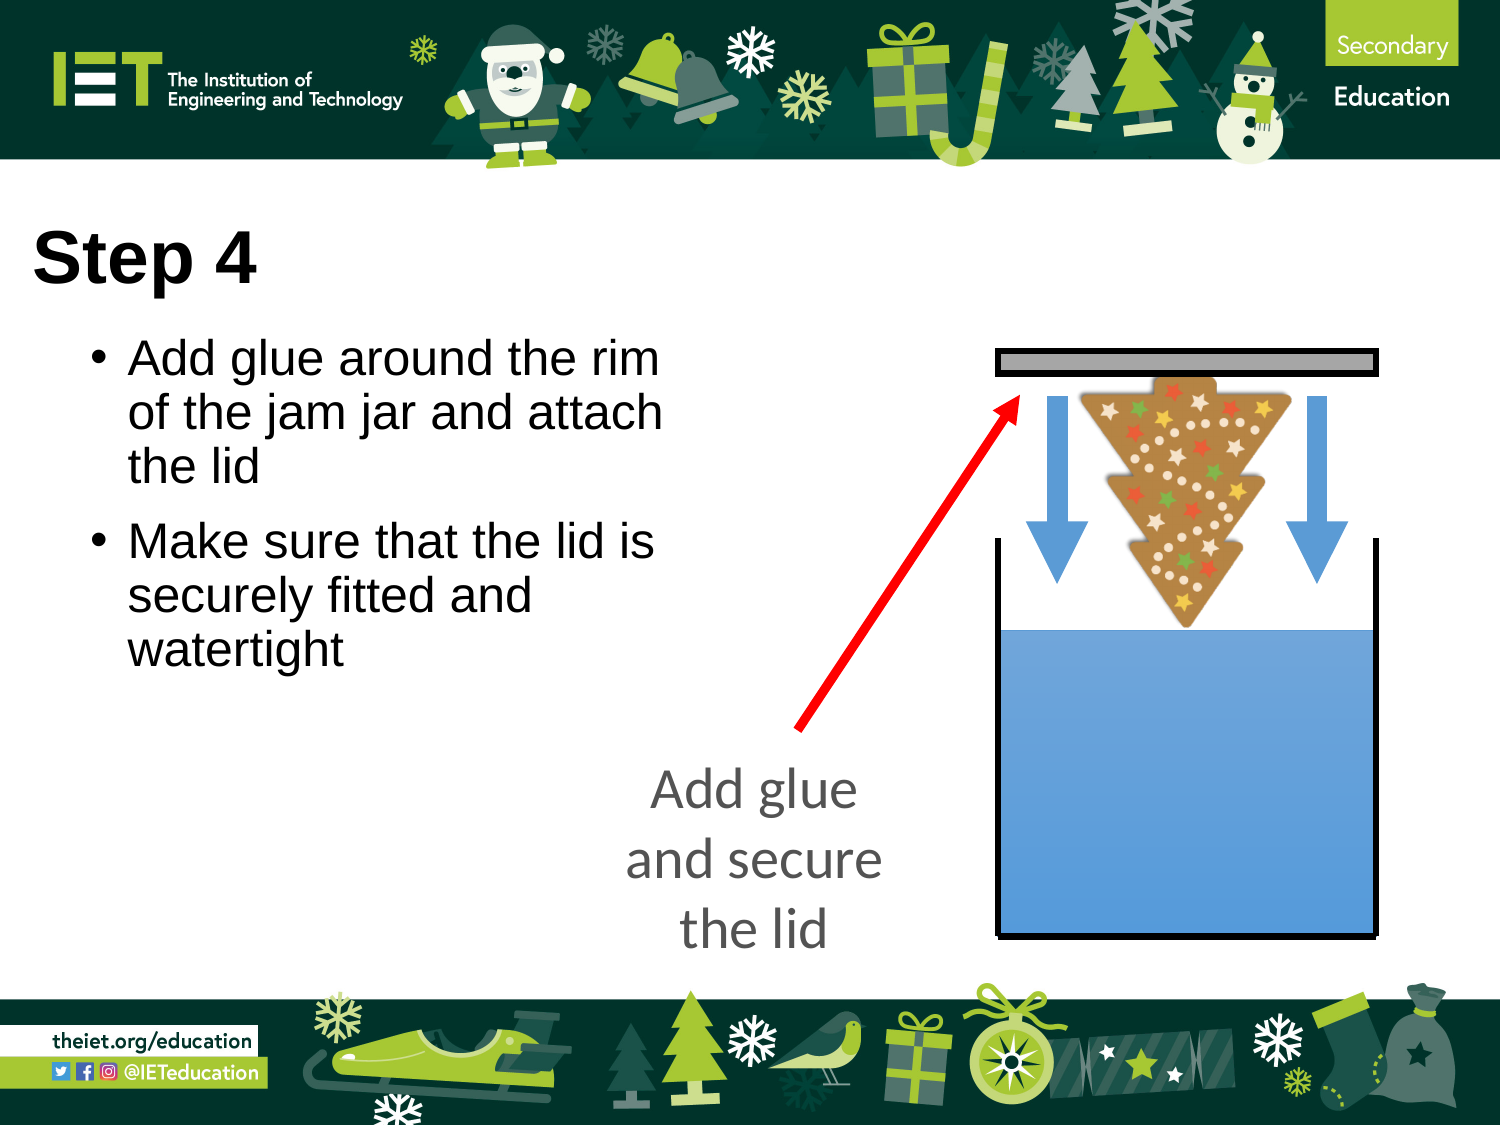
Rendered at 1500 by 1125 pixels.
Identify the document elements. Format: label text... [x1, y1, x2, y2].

title Step 4 [17, 194, 1483, 325]
list Add glue around the rim of the jam jar and attach the lid Make sure that the lid is securely fitted and watertight [75, 325, 715, 887]
picture [0, 0, 1500, 1125]
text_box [997, 538, 1377, 937]
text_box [797, 394, 1020, 731]
text_box [997, 350, 1377, 374]
text_box Add glue and secure the lid [600, 742, 909, 968]
